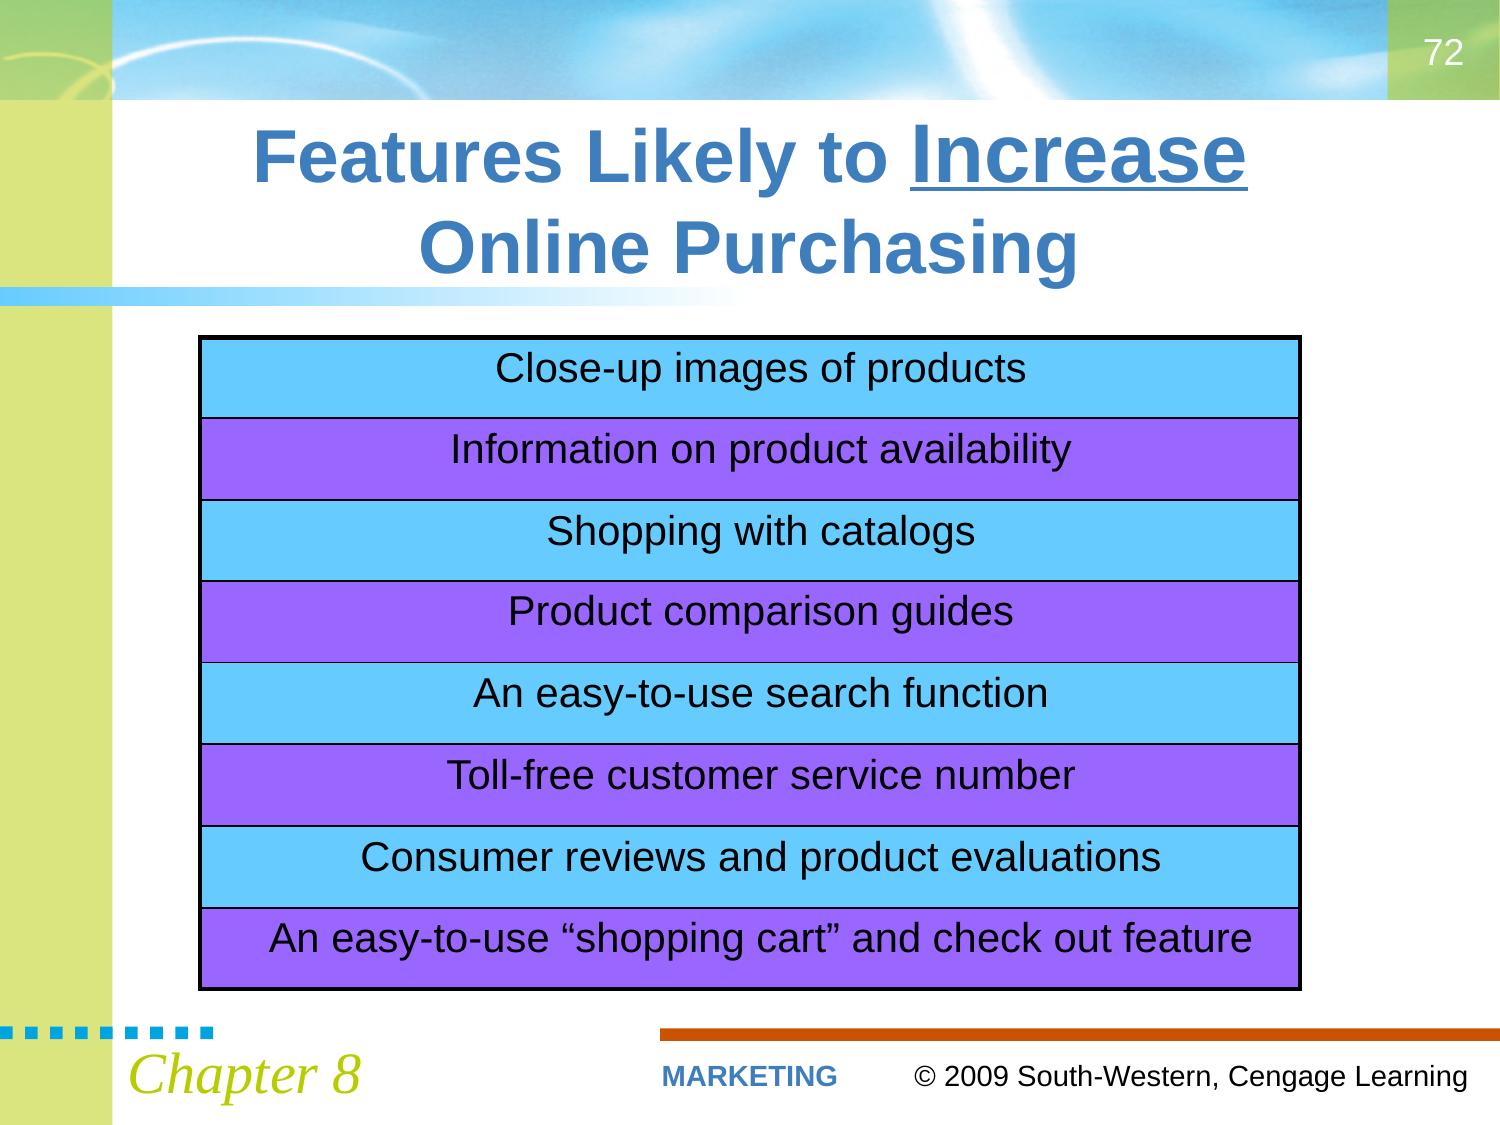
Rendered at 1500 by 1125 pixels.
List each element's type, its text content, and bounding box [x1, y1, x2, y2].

table_cell Shopping with catalogs [202, 501, 1298, 580]
table_cell Consumer reviews and product evaluations [202, 827, 1298, 907]
footer Chapter 8 [112, 1012, 638, 1113]
table_cell An easy-to-use search function [202, 663, 1298, 743]
table_cell Product comparison guides [202, 582, 1298, 662]
table_cell An easy-to-use “shopping cart” and check out feature [202, 909, 1298, 987]
slide_number 72 [1387, 0, 1500, 101]
table_cell Toll-free customer service number [202, 745, 1298, 825]
table_cell Information on product availability [202, 419, 1298, 499]
title Features Likely to Increase Online Purchasing [112, 99, 1388, 288]
table_header Close-up images of products [202, 340, 1298, 417]
